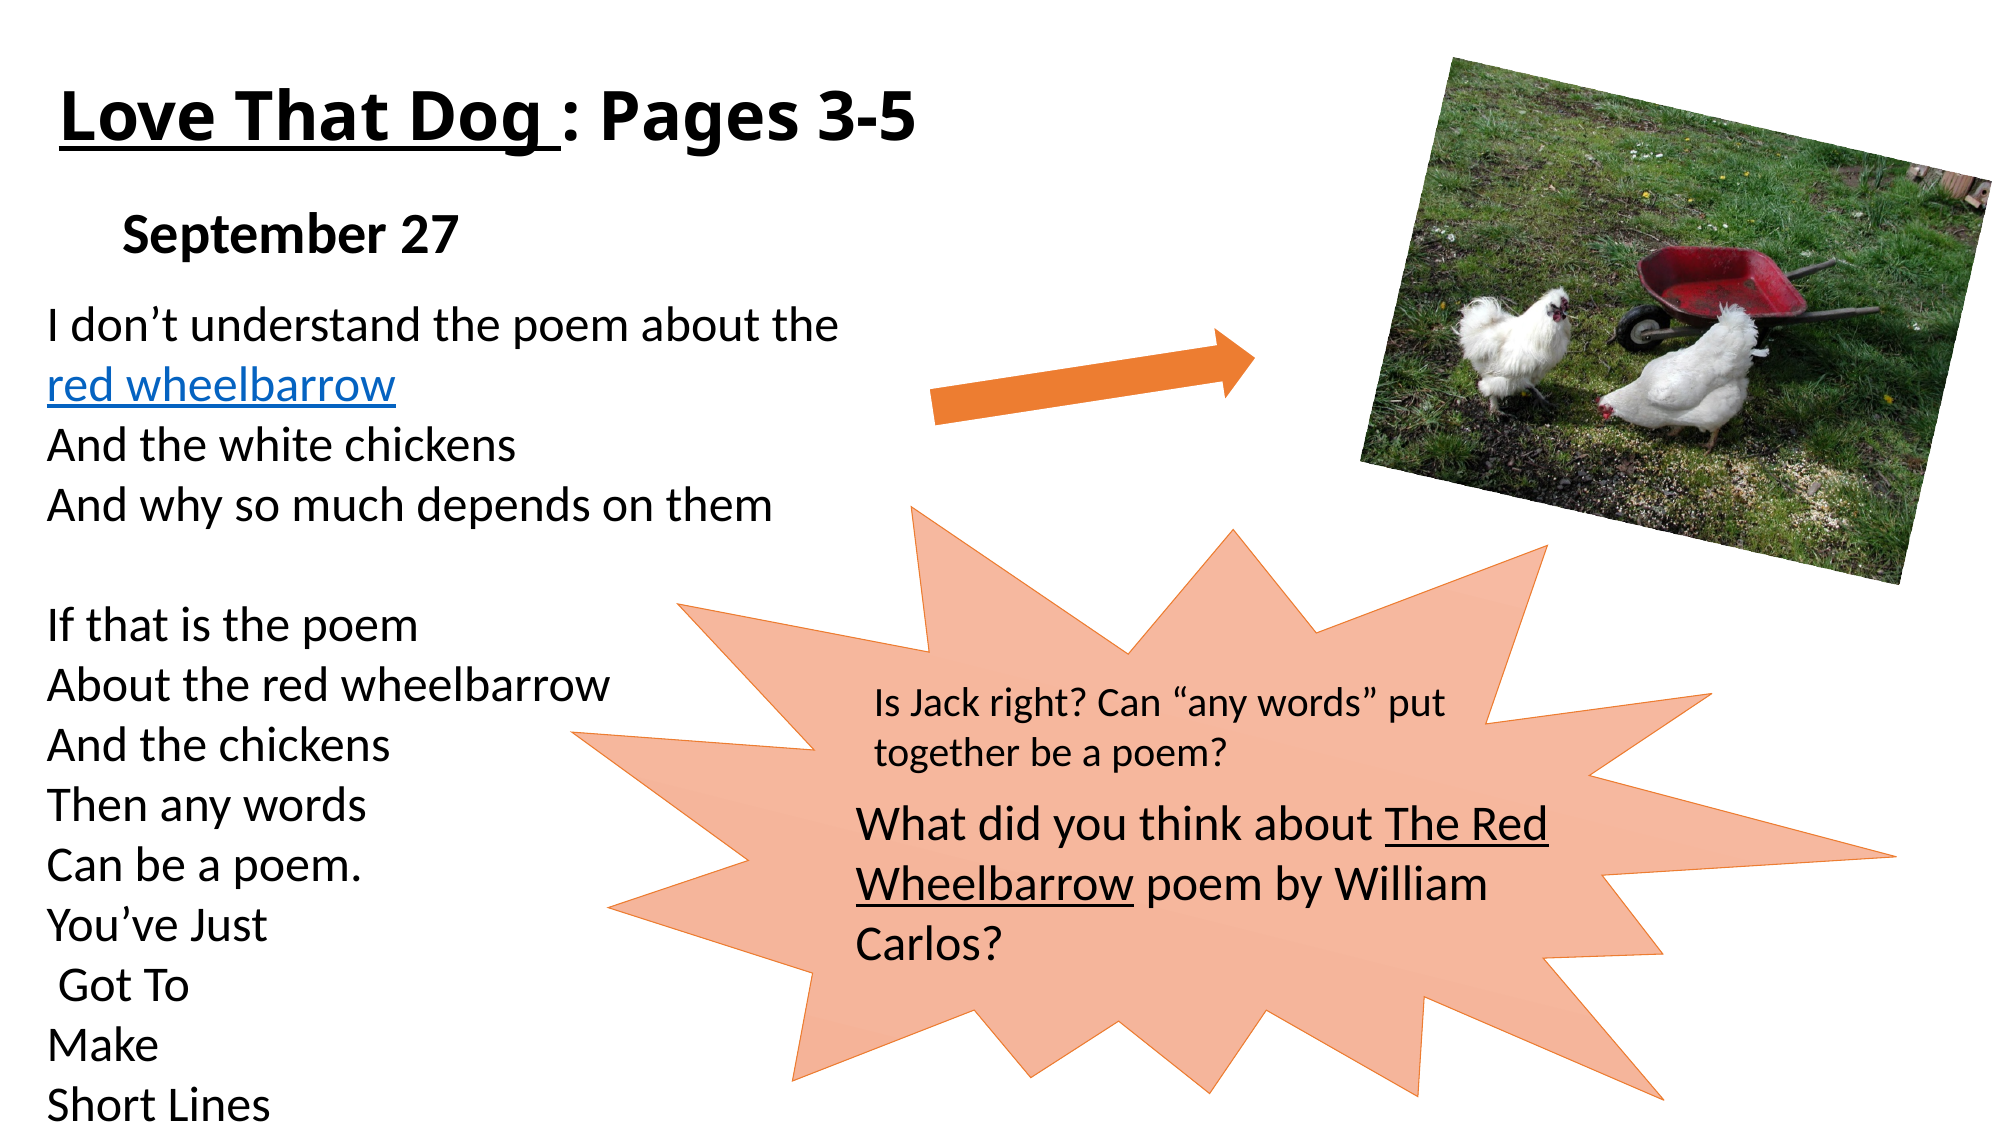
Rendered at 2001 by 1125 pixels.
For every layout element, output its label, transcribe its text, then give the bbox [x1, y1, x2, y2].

text_box Is Jack right? Can “any words” put together be a poem? [858, 667, 1528, 783]
text_box [569, 505, 1665, 1101]
text_box [926, 320, 1260, 429]
text_box [1528, 692, 1897, 958]
text_box I don’t understand the poem about the red wheelbarrow And the white chickens And why so much depends on them If that is the poem About the red wheelbarrow And the chickens Then any words Can be a poem. You’ve Just Got To Make Short Lines [31, 283, 1031, 1125]
text_box What did you think about The Red Wheelbarrow poem by William Carlos? [840, 783, 1576, 979]
text_box September 27 [107, 187, 669, 273]
title Love That Dog : Pages 3-5 [43, 0, 1769, 218]
picture [1361, 57, 1991, 585]
